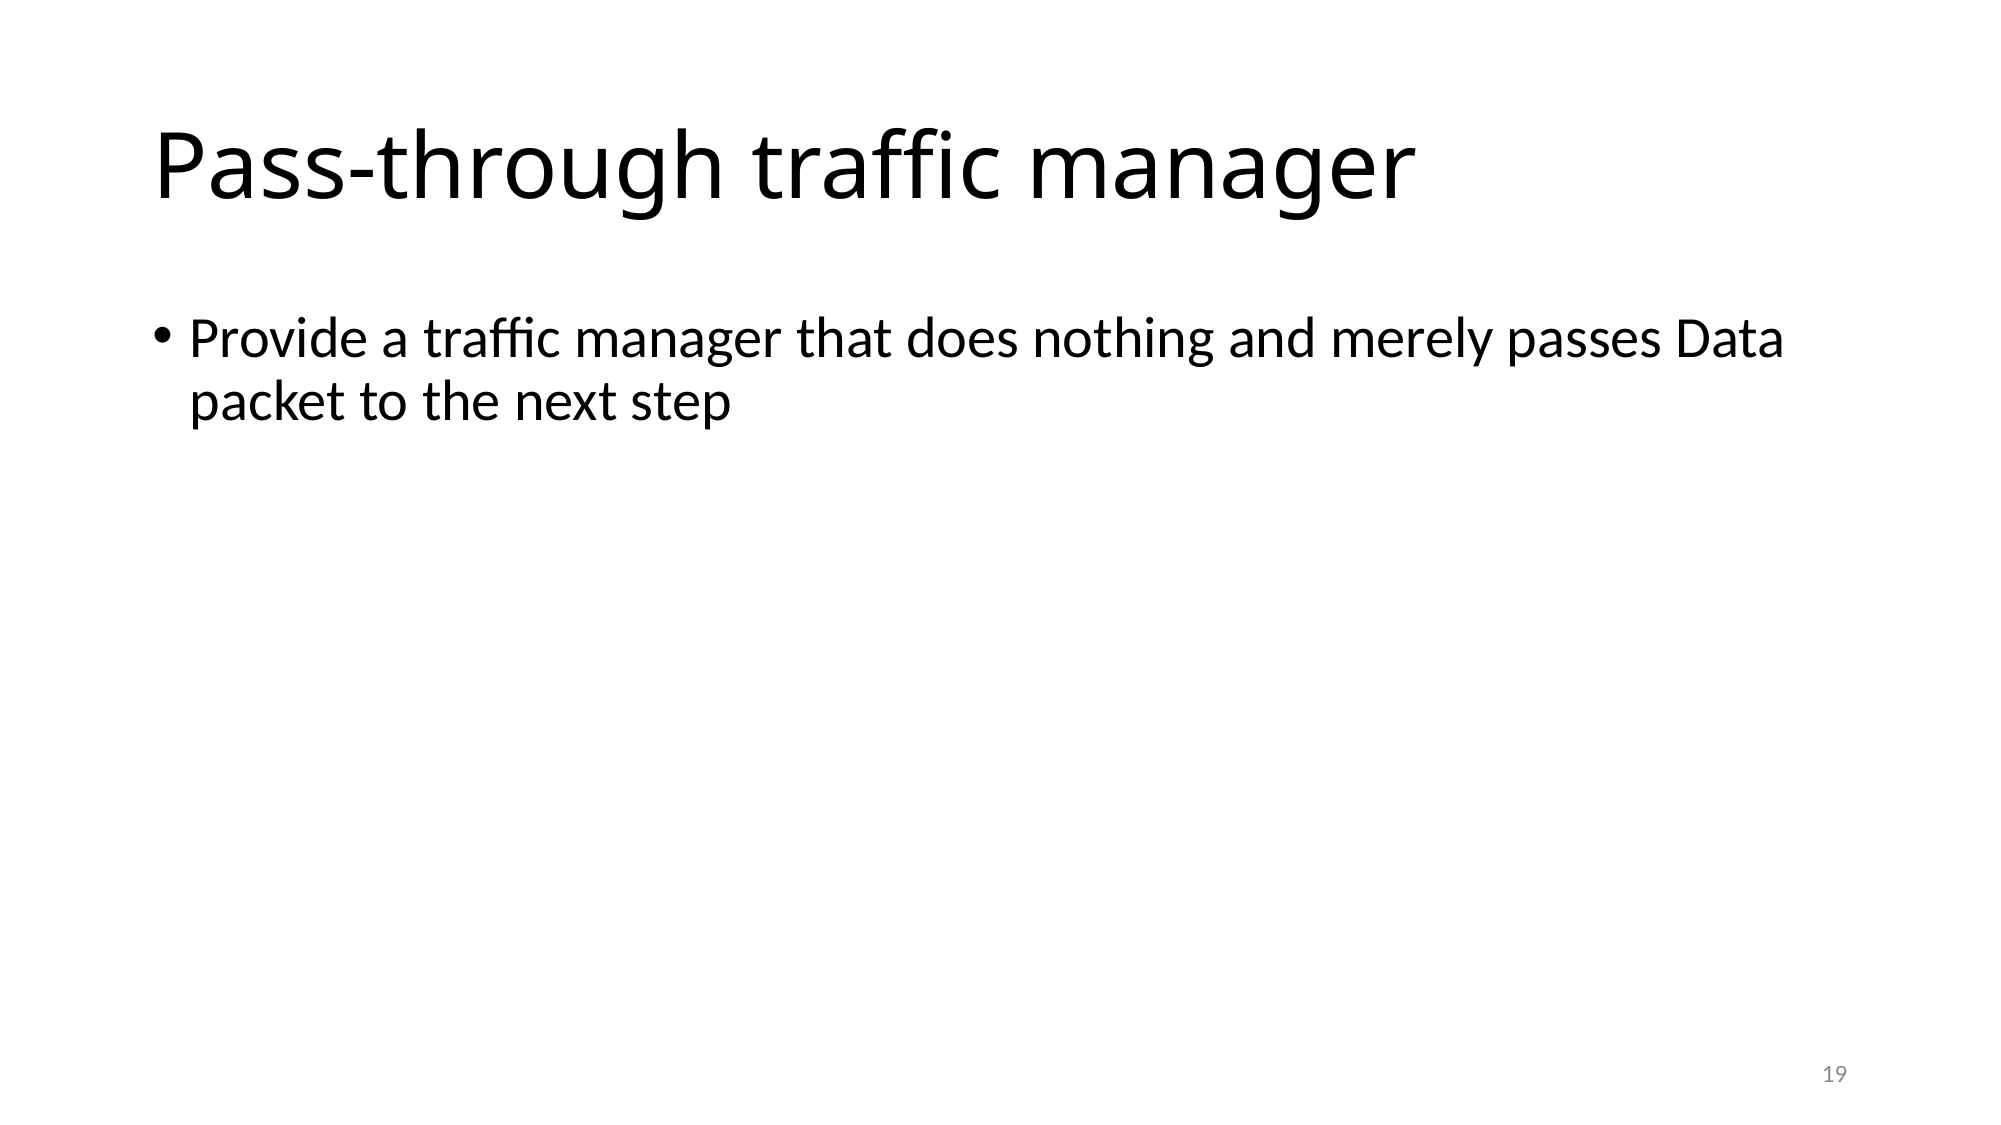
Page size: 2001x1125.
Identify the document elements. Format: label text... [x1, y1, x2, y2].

title Pass-through traffic manager [137, 59, 1863, 278]
slide_number 19 [1412, 1042, 1863, 1103]
list Provide a traffic manager that does nothing and merely passes Data packet to the next step [137, 299, 1863, 1014]
